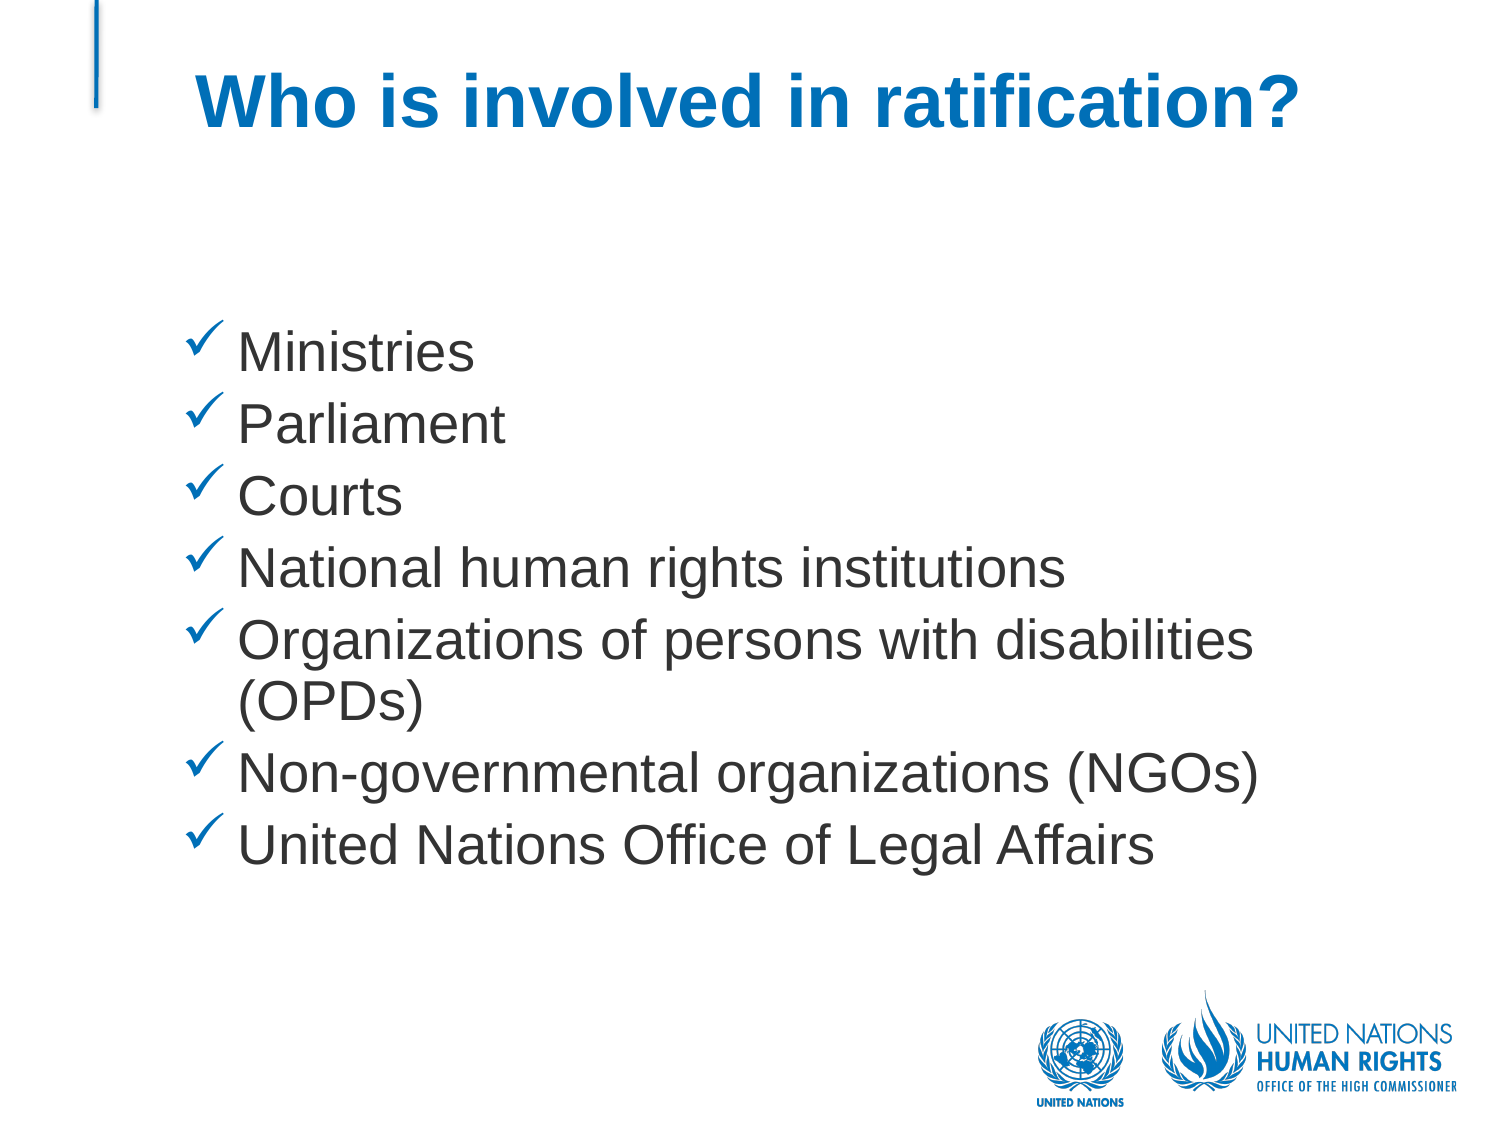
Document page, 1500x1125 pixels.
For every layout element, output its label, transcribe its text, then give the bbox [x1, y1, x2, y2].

text_box Ministries Parliament Courts National human rights institutions Organizations of persons with disabilities (OPDs) Non-governmental organizations (NGOs) United Nations Office of Legal Affairs [166, 236, 1325, 983]
title Who is involved in ratification? [62, 45, 1437, 224]
picture [1037, 990, 1457, 1107]
